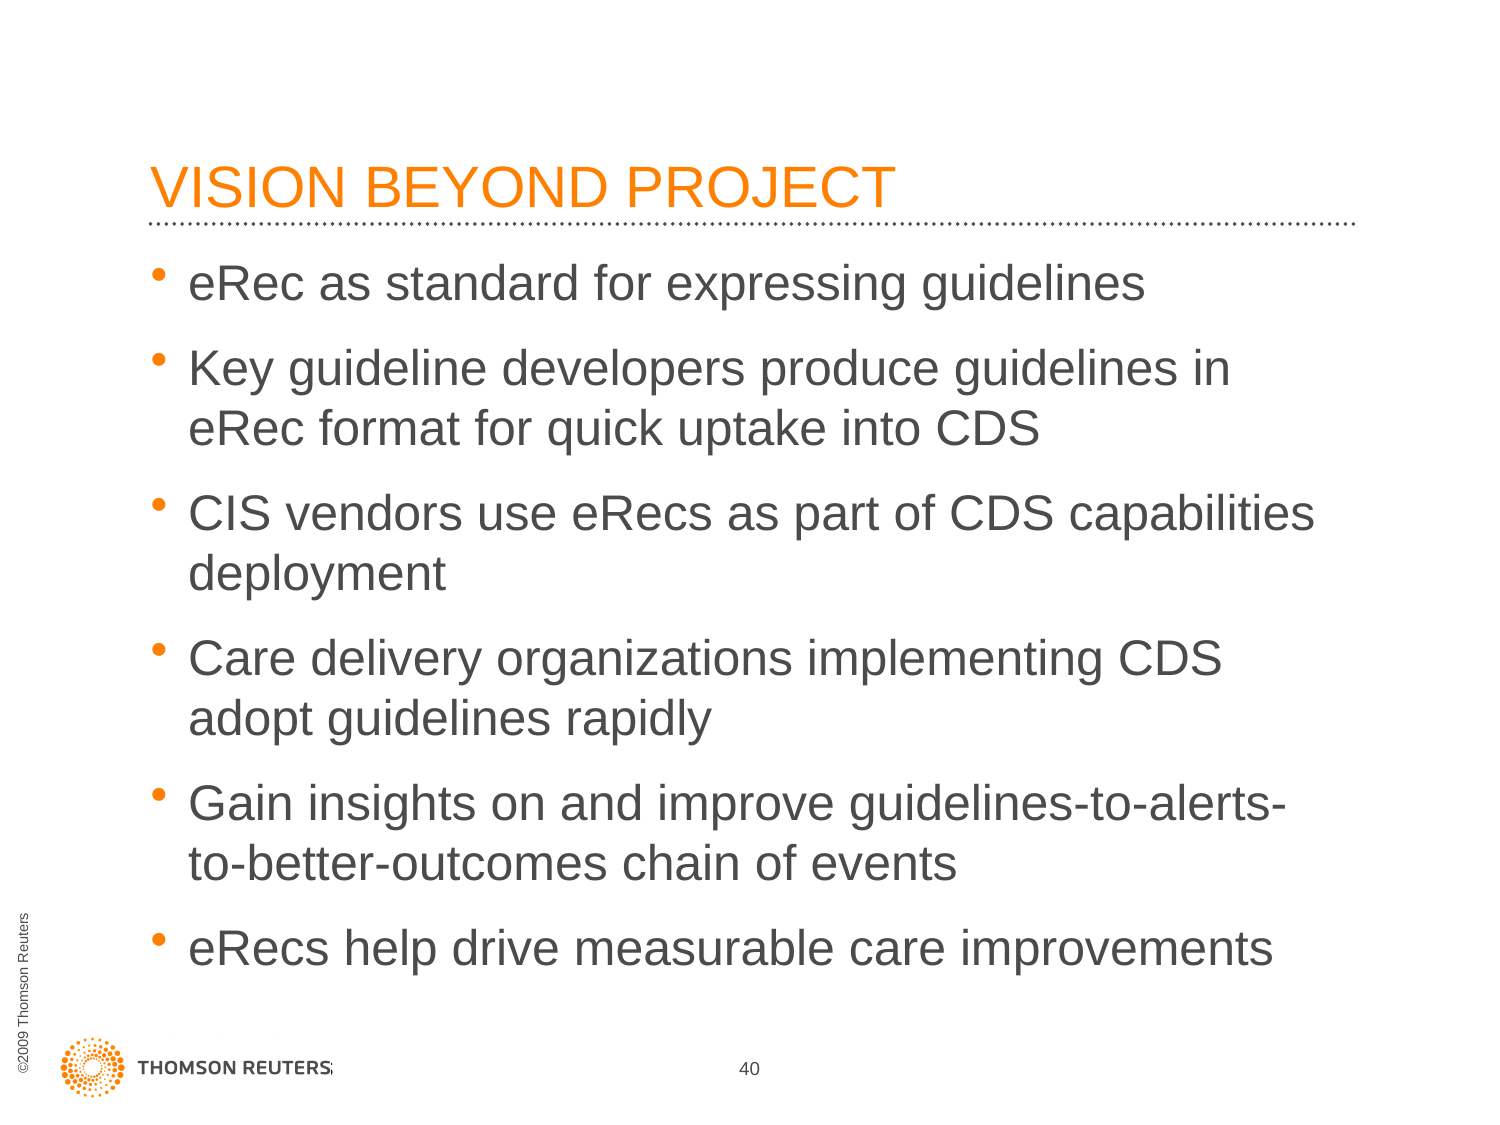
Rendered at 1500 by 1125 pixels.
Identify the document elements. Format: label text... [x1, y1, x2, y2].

picture [60, 1037, 333, 1125]
title VISION BEYOND PROJECT [150, 82, 1360, 221]
slide_number 40 [700, 1048, 776, 1088]
list eRec as standard for expressing guidelines Key guideline developers produce guidelines in eRec format for quick uptake into CDS CIS vendors use eRecs as part of CDS capabilities deployment Care delivery organizations implementing CDS adopt guidelines rapidly Gain insights on and improve guidelines-to-alerts-to-better-outcomes chain of events eRecs help drive measurable care improvements [150, 250, 1360, 1001]
